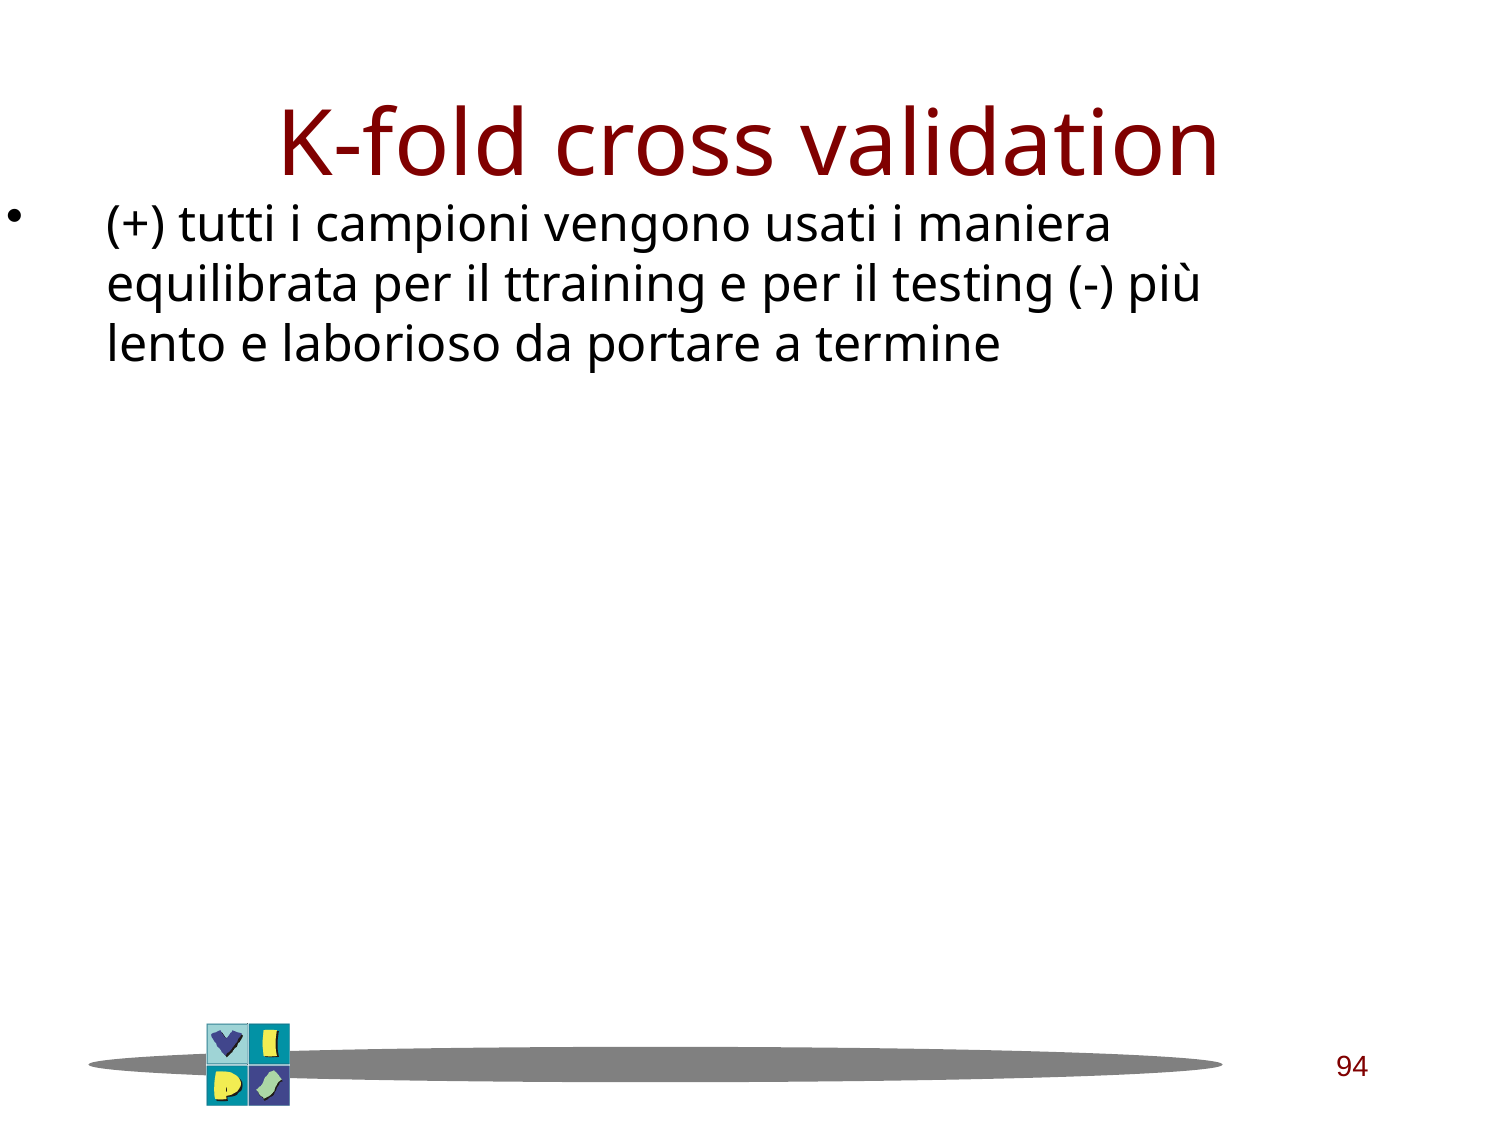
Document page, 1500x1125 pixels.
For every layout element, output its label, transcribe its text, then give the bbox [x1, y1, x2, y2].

picture [206, 1023, 290, 1106]
text_box (+) tutti i campioni vengono usati i maniera equilibrata per il ttraining e per il testing (-) più lento e laborioso da portare a termine [0, 184, 1341, 927]
title K-fold cross validation [75, 45, 1425, 233]
slide_number 94 [1033, 1039, 1384, 1118]
